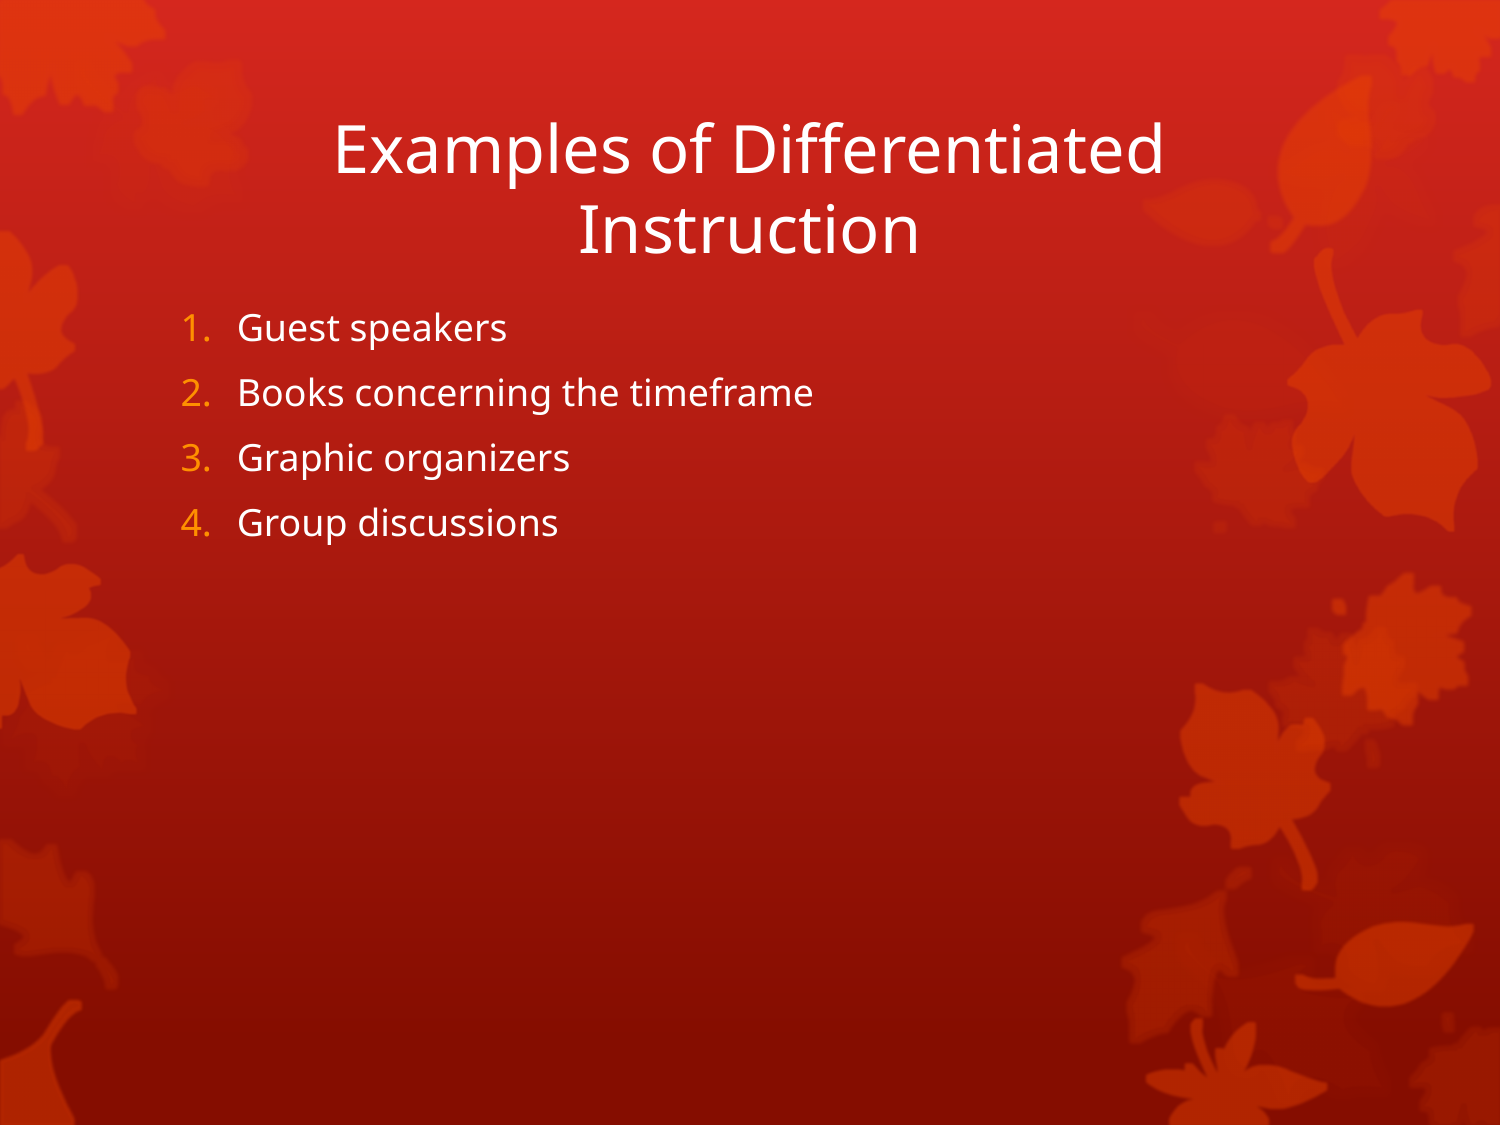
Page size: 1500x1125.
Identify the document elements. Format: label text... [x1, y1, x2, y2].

title Examples of Differentiated Instruction [165, 110, 1335, 263]
list Guest speakers Books concerning the timeframe Graphic organizers Group discussions [165, 296, 1335, 962]
